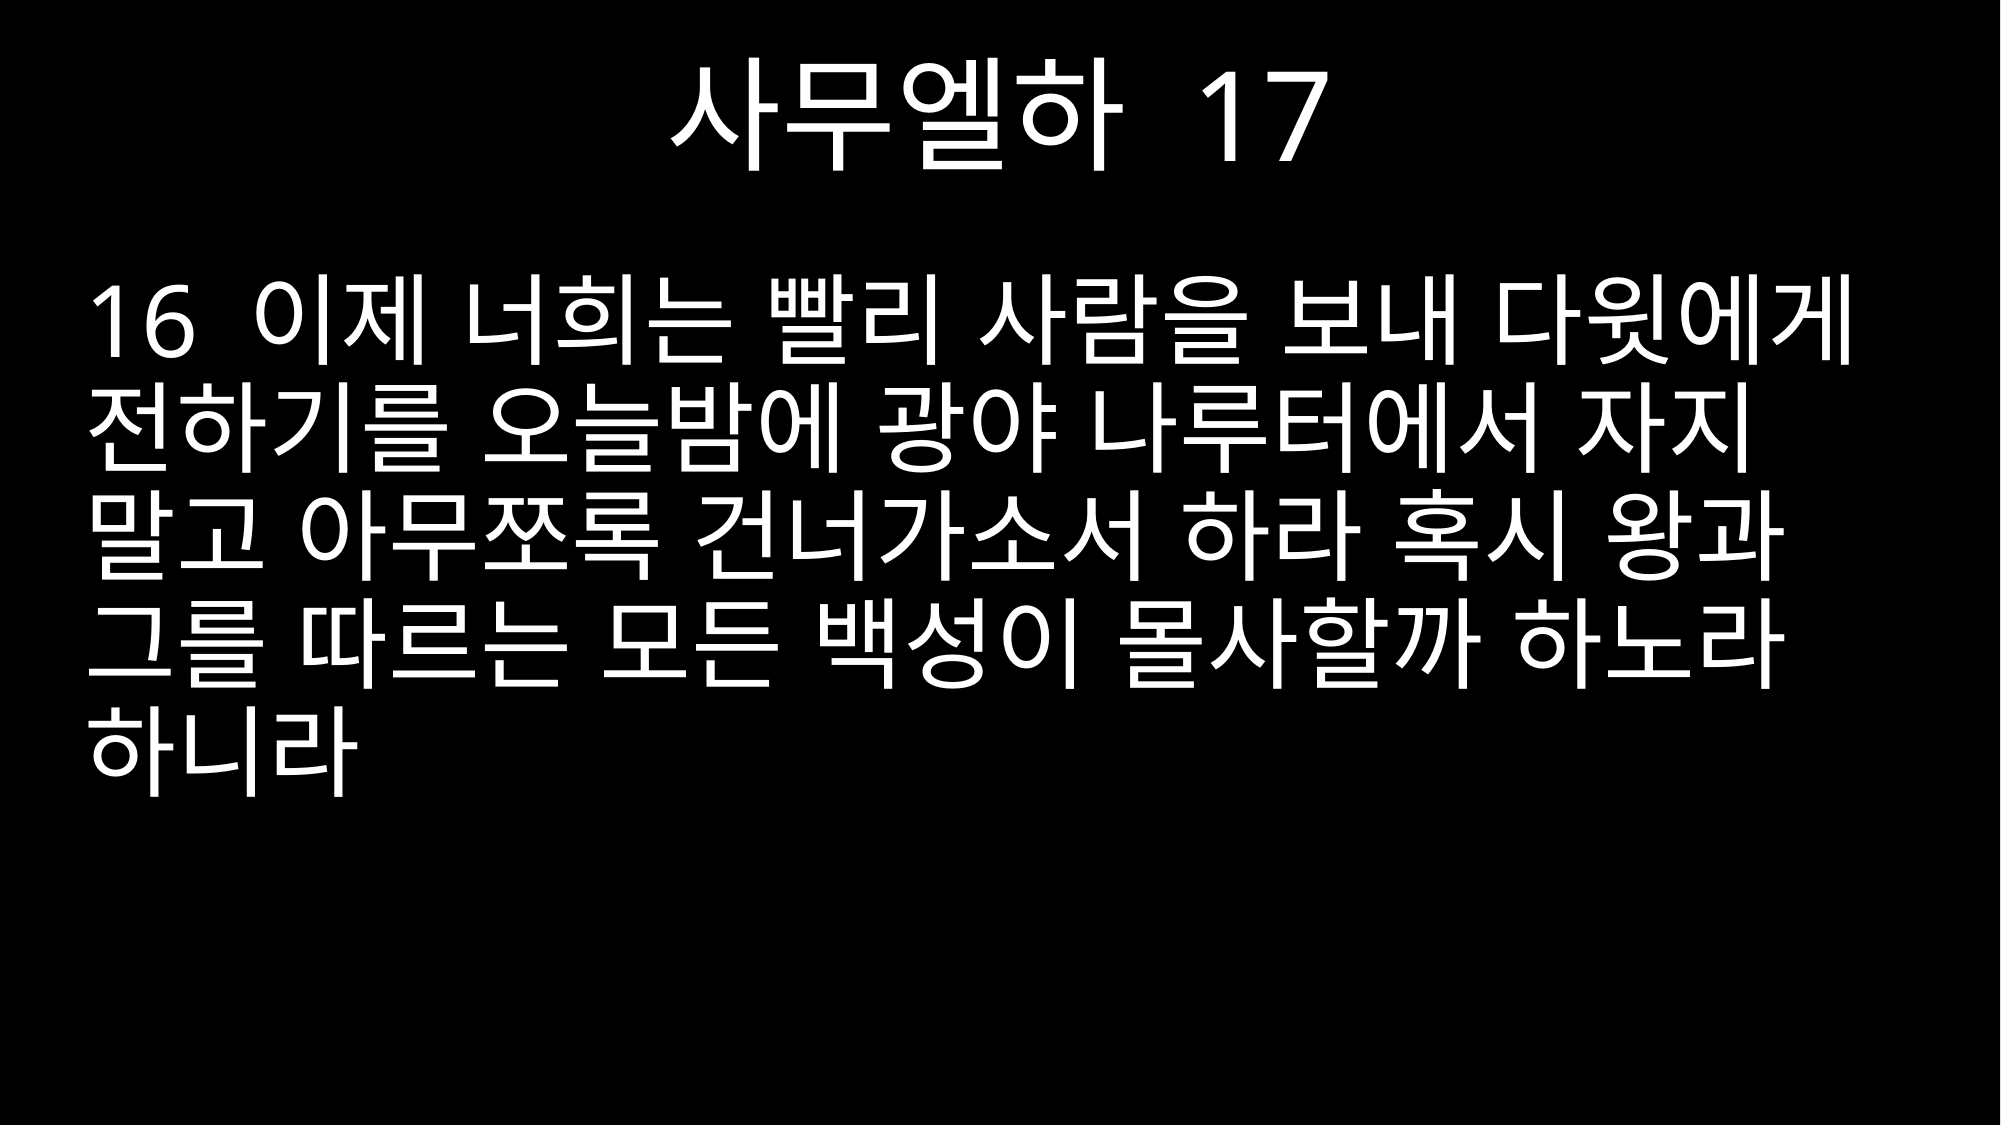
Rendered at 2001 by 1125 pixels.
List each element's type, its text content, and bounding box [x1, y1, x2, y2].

picture [0, 0, 2001, 1125]
footer 사무엘하 17 [0, 32, 2000, 192]
list 16 이제 너희는 빨리 사람을 보내 다윗에게 전하기를 오늘밤에 광야 나루터에서 자지 말고 아무쪼록 건너가소서 하라 혹시 왕과 그를 따르는 모든 백성이 몰사할까 하노라 하니라 [69, 263, 1953, 423]
